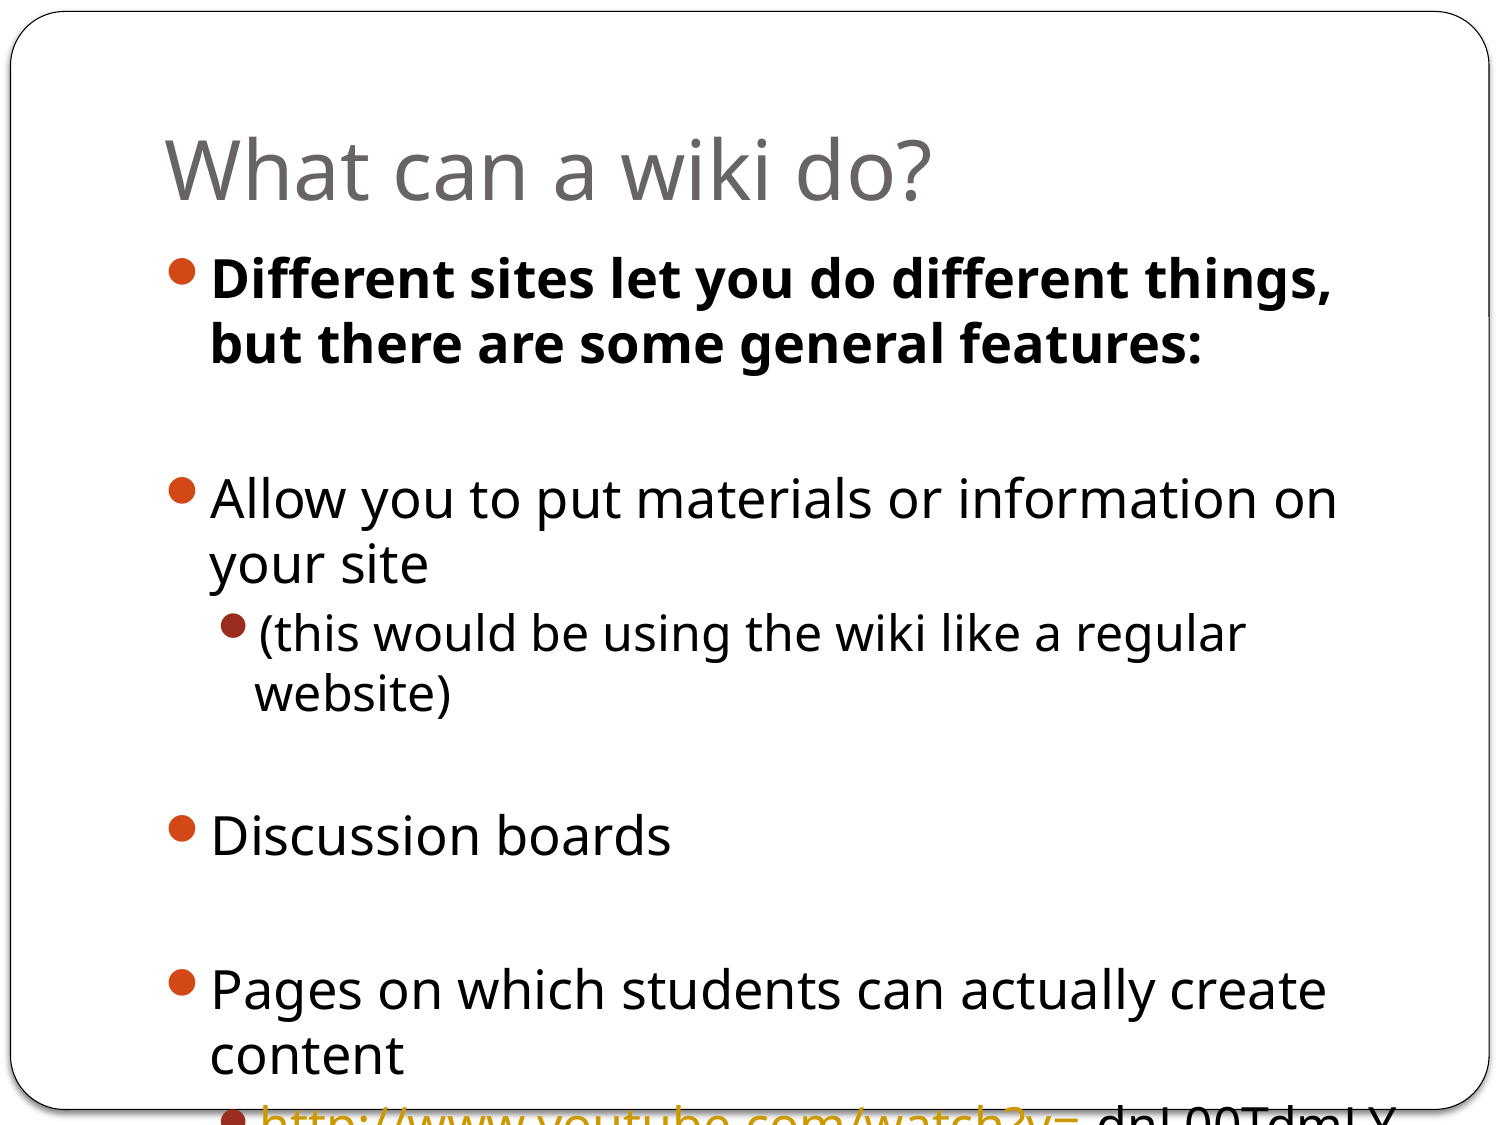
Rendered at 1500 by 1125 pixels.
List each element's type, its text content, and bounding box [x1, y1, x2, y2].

title What can a wiki do? [150, 45, 1425, 233]
list Different sites let you do different things, but there are some general features: Allow you to put materials or information on your site (this would be using the wiki like a regular website) Discussion boards Pages on which students can actually create content http://www.youtube.com/watch?v=-dnL00TdmLY [150, 237, 1425, 988]
